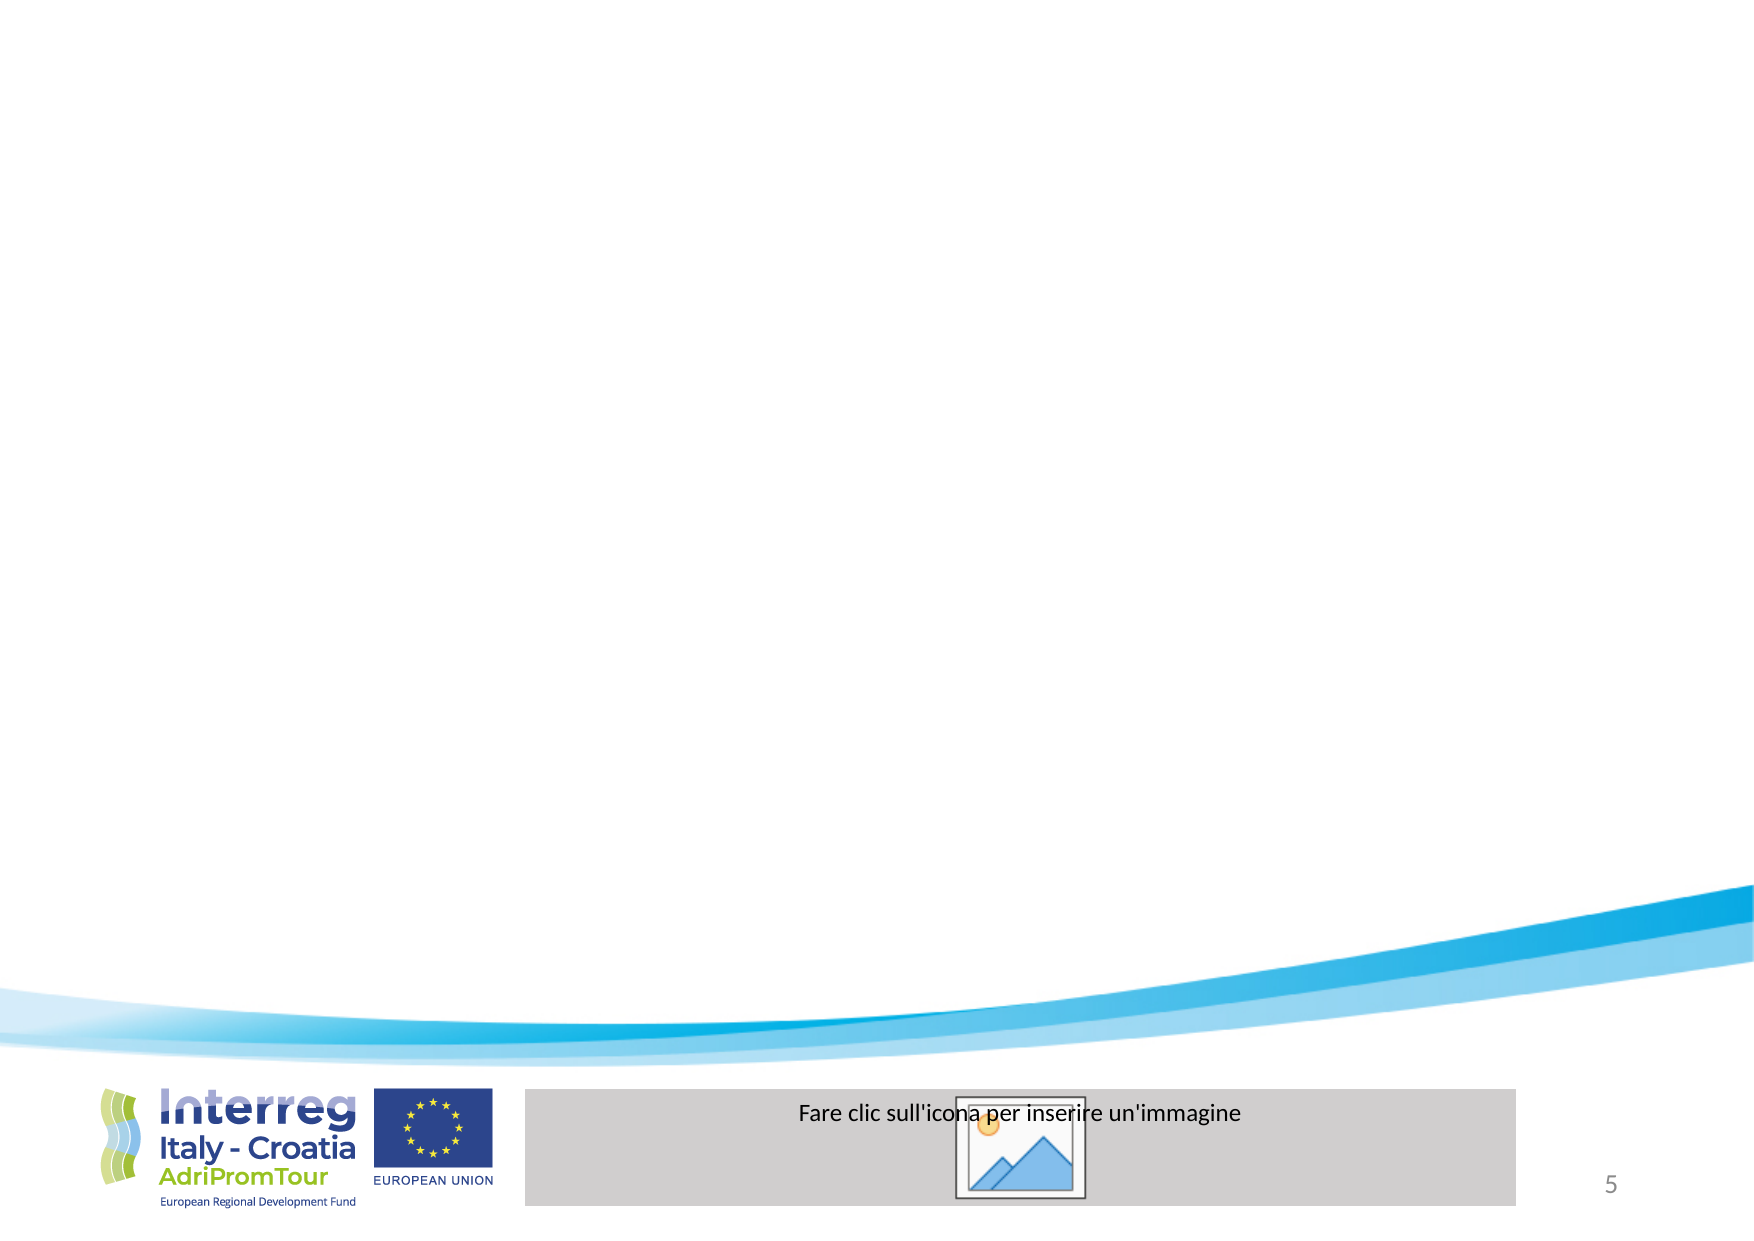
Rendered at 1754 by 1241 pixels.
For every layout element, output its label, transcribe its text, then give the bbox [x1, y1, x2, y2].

picture [0, 884, 1754, 1218]
slide_number 5 [1526, 1149, 1634, 1216]
